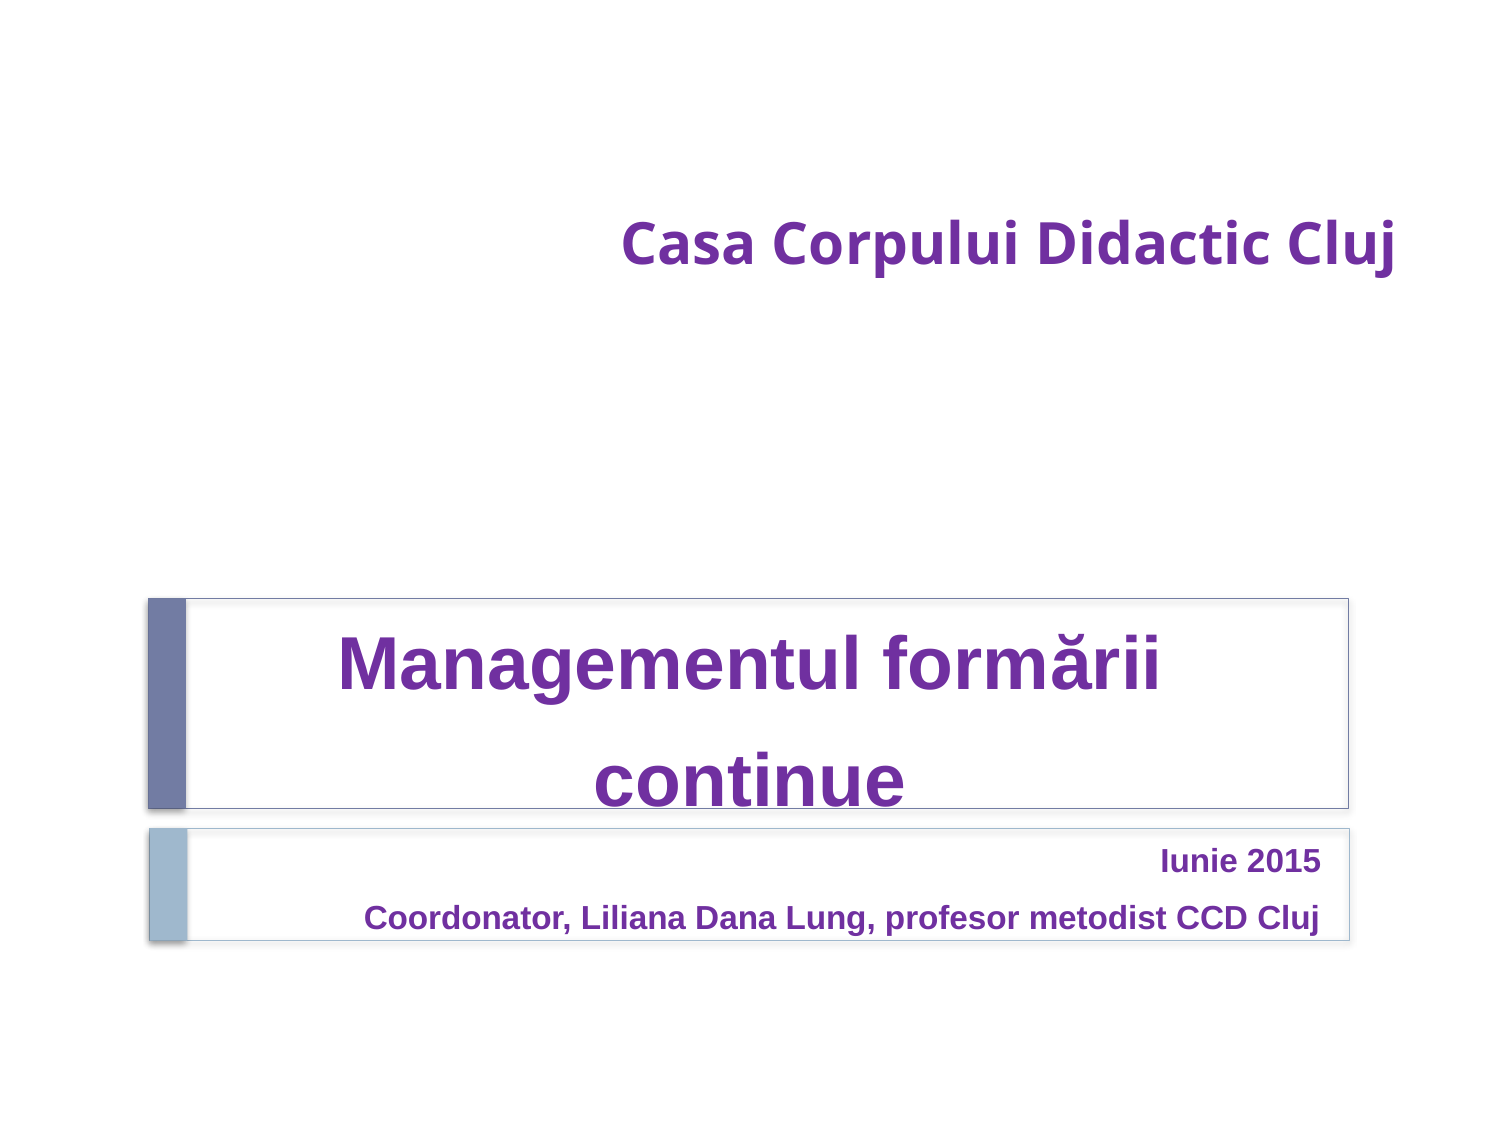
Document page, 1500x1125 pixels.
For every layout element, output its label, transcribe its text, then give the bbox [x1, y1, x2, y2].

text_box Managementul formării continue [163, 597, 1336, 811]
title Casa Corpului Didactic Cluj [457, 199, 1412, 330]
text_box Iunie 2015 Coordonator, Liliana Dana Lung, profesor metodist CCD Cluj [175, 831, 1336, 944]
